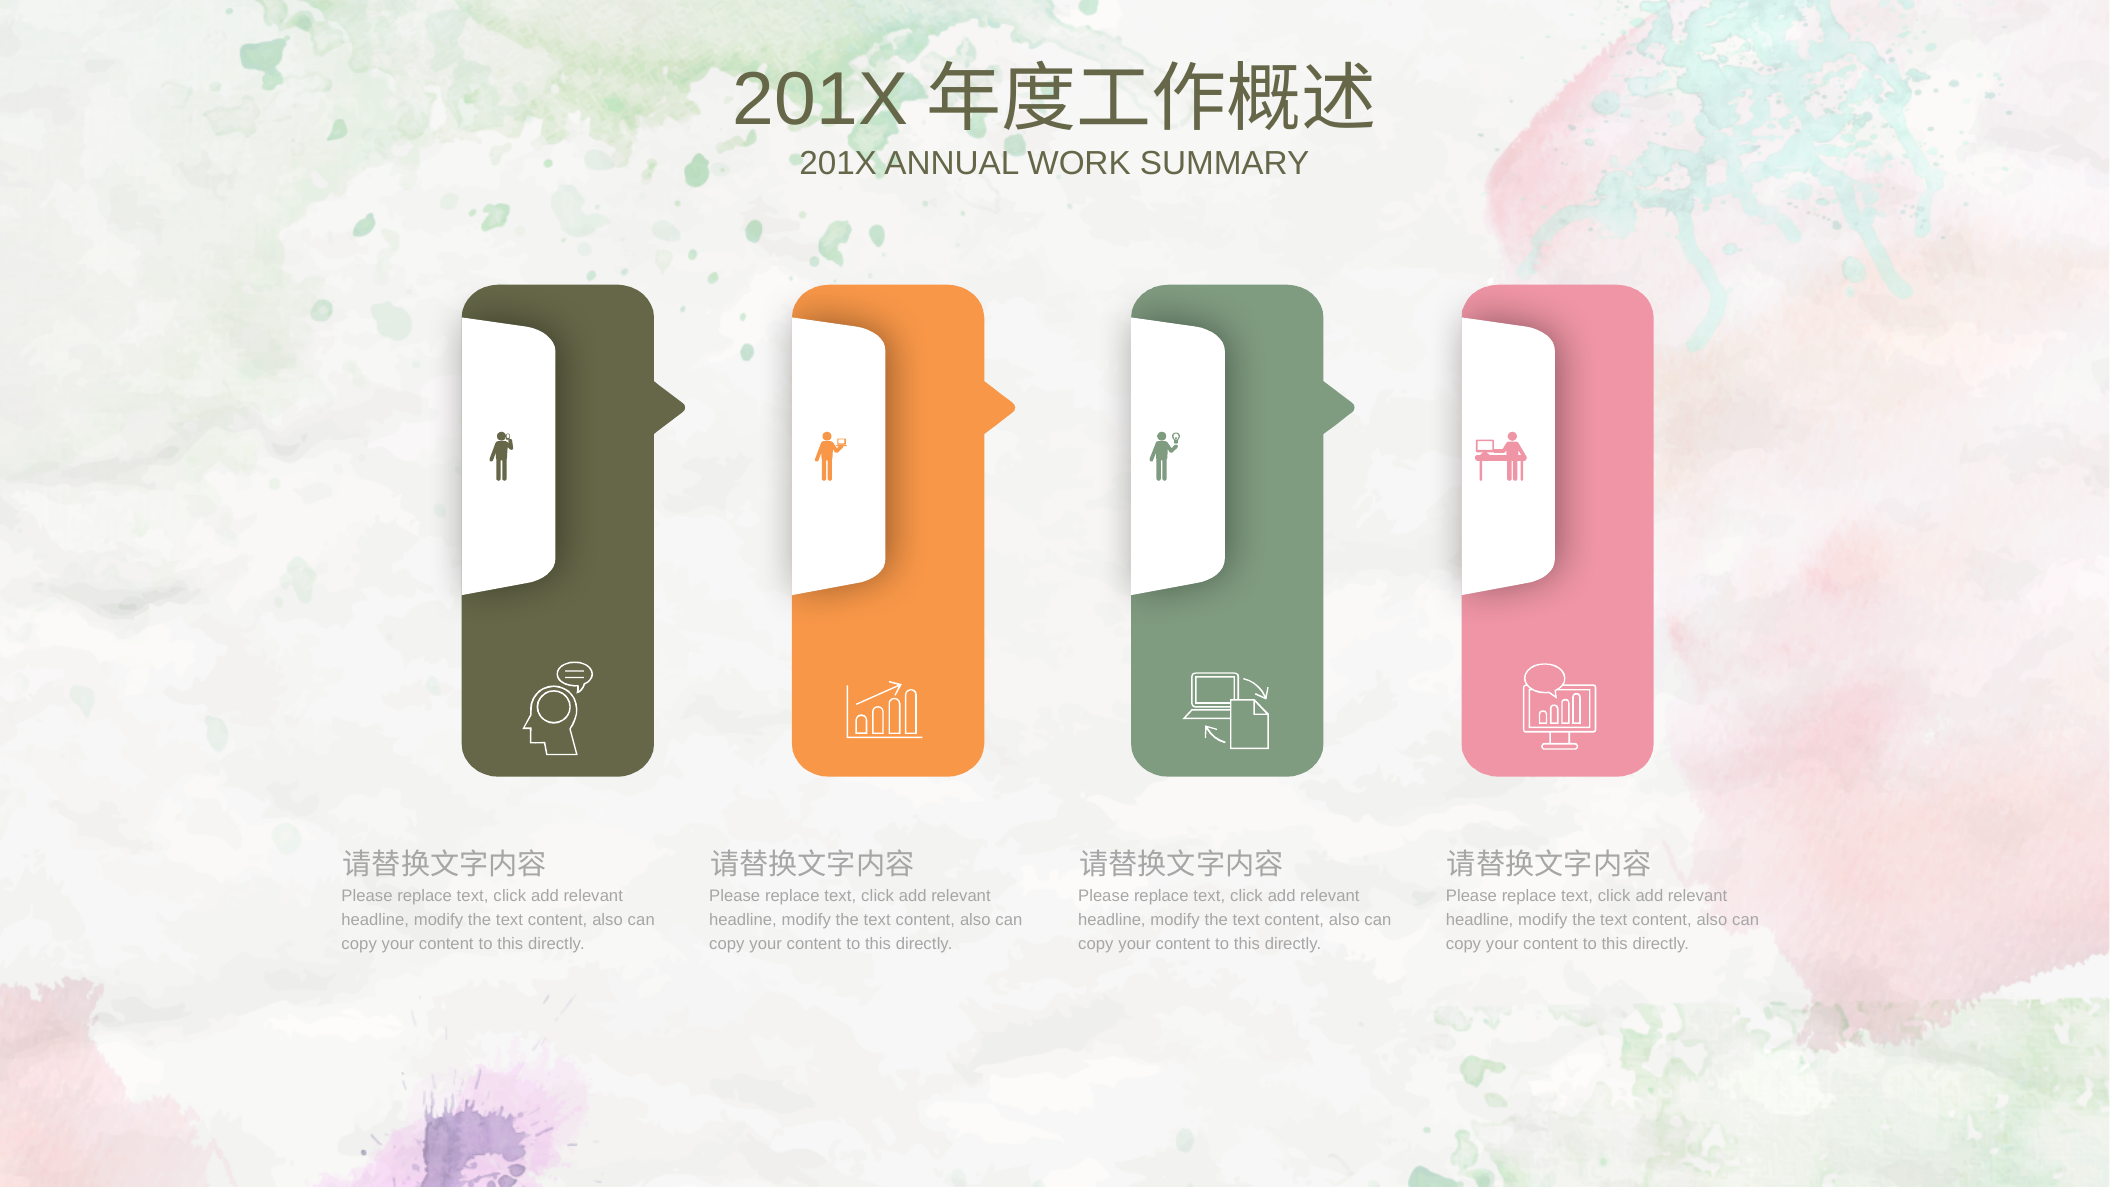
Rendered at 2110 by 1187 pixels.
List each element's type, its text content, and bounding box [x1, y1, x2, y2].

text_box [461, 317, 556, 596]
text_box 请替换文字内容 [1432, 831, 1667, 888]
text_box 请替换文字内容 [327, 831, 563, 888]
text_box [1461, 317, 1555, 596]
text_box [1131, 284, 1355, 661]
text_box [791, 284, 1016, 661]
text_box 201X ANNUAL WORK SUMMARY [765, 141, 1344, 182]
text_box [522, 661, 1597, 756]
text_box [461, 284, 686, 777]
text_box [1461, 284, 1654, 777]
text_box Please replace text, click add relevant headline, modify the text content, also can copy your content to this directly. [1431, 873, 1782, 960]
text_box [794, 756, 982, 777]
text_box Please replace text, click add relevant headline, modify the text content, also can copy your content to this directly. [1063, 873, 1414, 960]
text_box [1133, 756, 1321, 777]
text_box 请替换文字内容 [1064, 831, 1299, 888]
text_box 请替换文字内容 [695, 831, 930, 888]
text_box Please replace text, click add relevant headline, modify the text content, also can copy your content to this directly. [326, 873, 677, 960]
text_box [791, 317, 886, 596]
picture [0, 0, 2110, 1187]
text_box Please replace text, click add relevant headline, modify the text content, also can copy your content to this directly. [694, 873, 1045, 960]
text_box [1131, 317, 1225, 596]
text_box 201X年度工作概述 [703, 49, 1407, 140]
